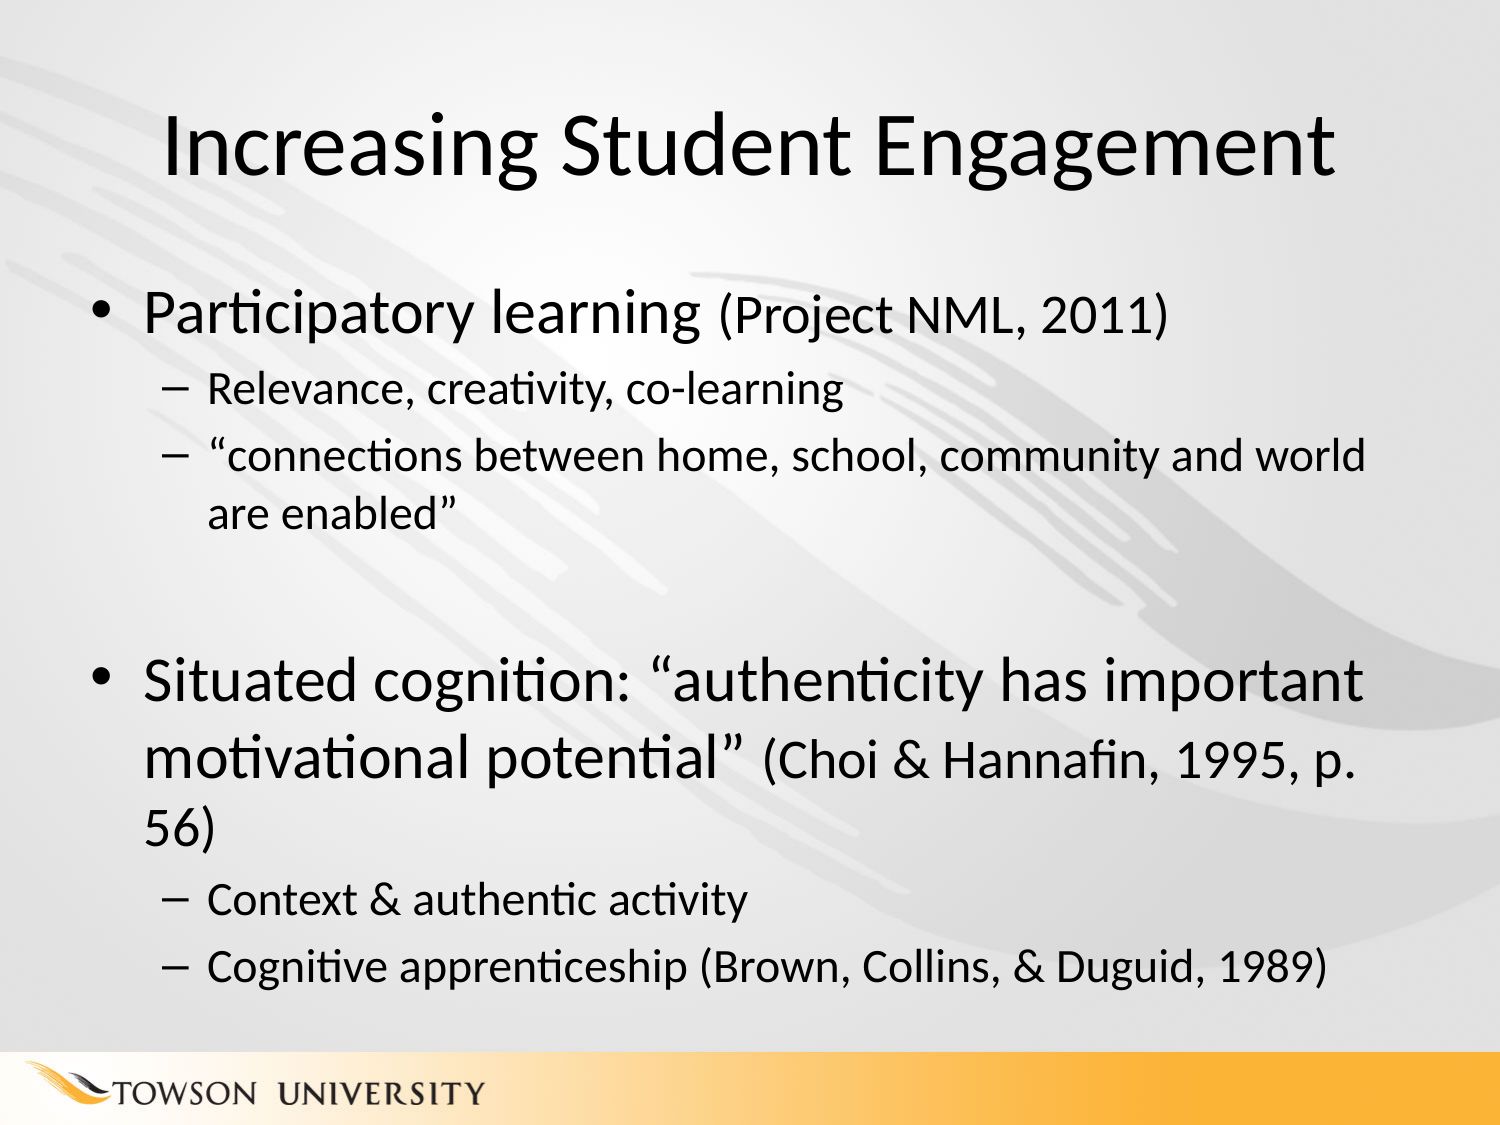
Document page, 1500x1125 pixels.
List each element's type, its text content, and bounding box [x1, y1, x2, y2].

list Participatory learning (Project NML, 2011) Relevance, creativity, co-learning “connections between home, school, community and world are enabled” Situated cognition: “authenticity has important motivational potential” (Choi & Hannafin, 1995, p. 56) Context & authentic activity Cognitive apprenticeship (Brown, Collins, & Duguid, 1989) [75, 262, 1425, 1005]
title Increasing Student Engagement [75, 45, 1425, 233]
picture [0, 0, 1500, 1125]
